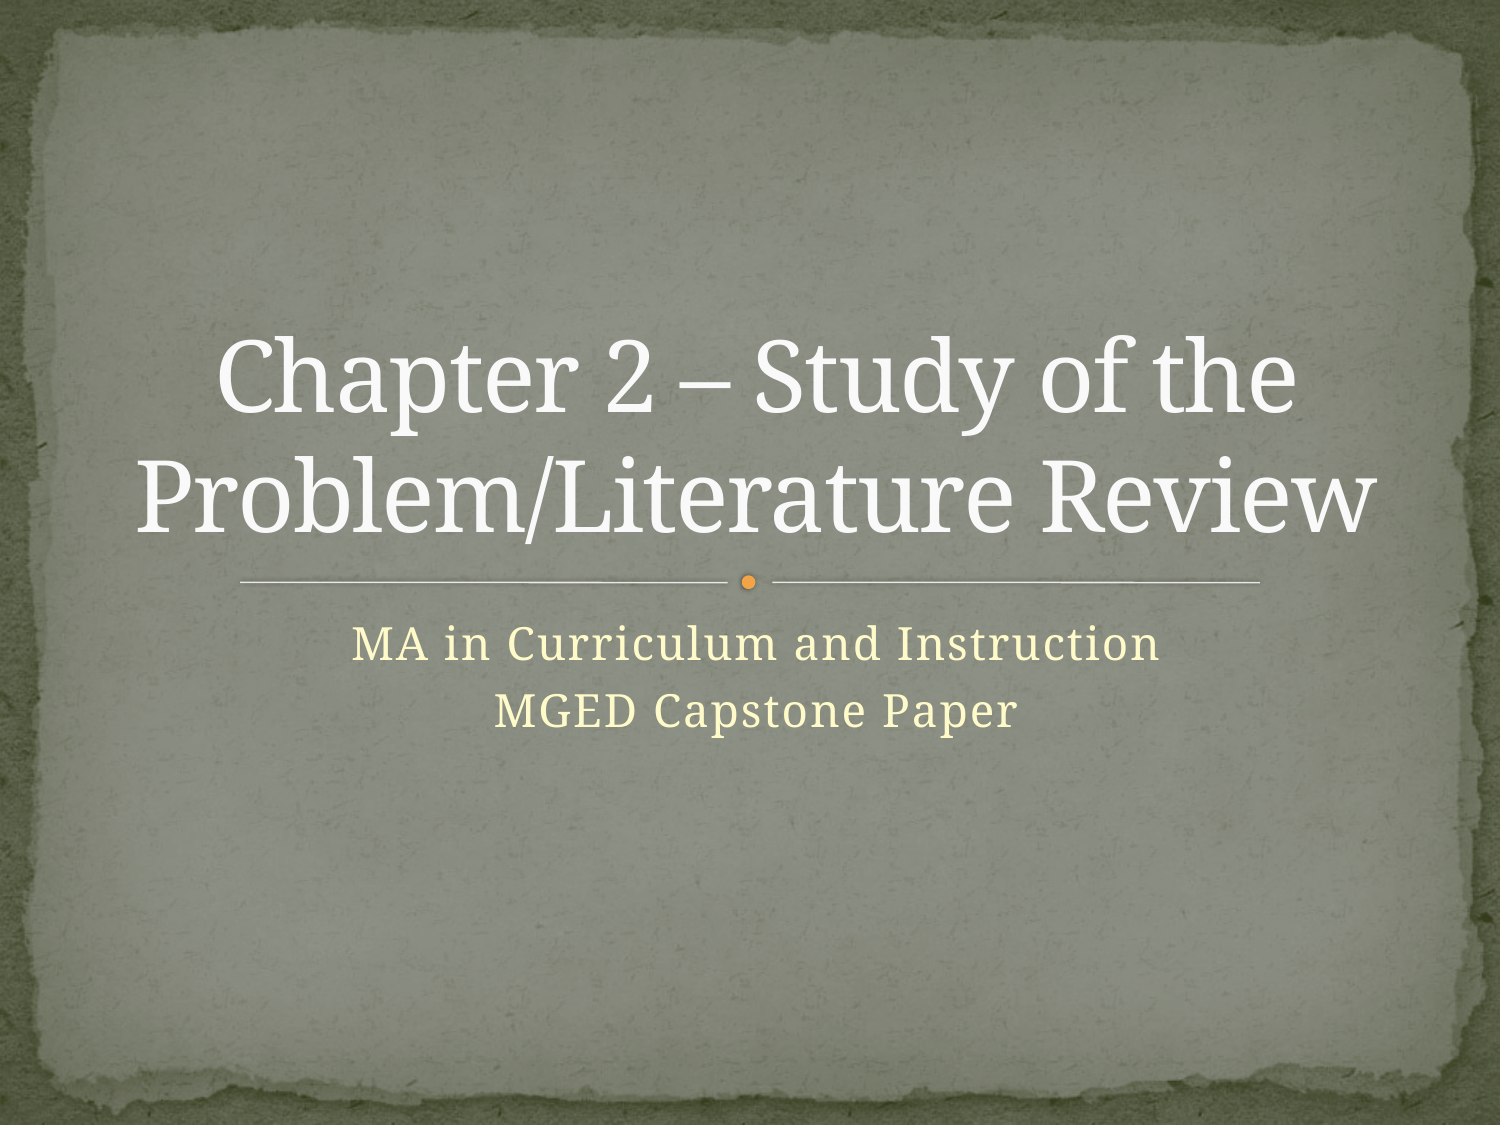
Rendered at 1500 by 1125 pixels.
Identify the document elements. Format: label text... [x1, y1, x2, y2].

title Chapter 2 – Study of the Problem/Literature Review [74, 235, 1438, 561]
subtitle MA in Curriculum and Instruction MGED Capstone Paper [75, 606, 1438, 795]
